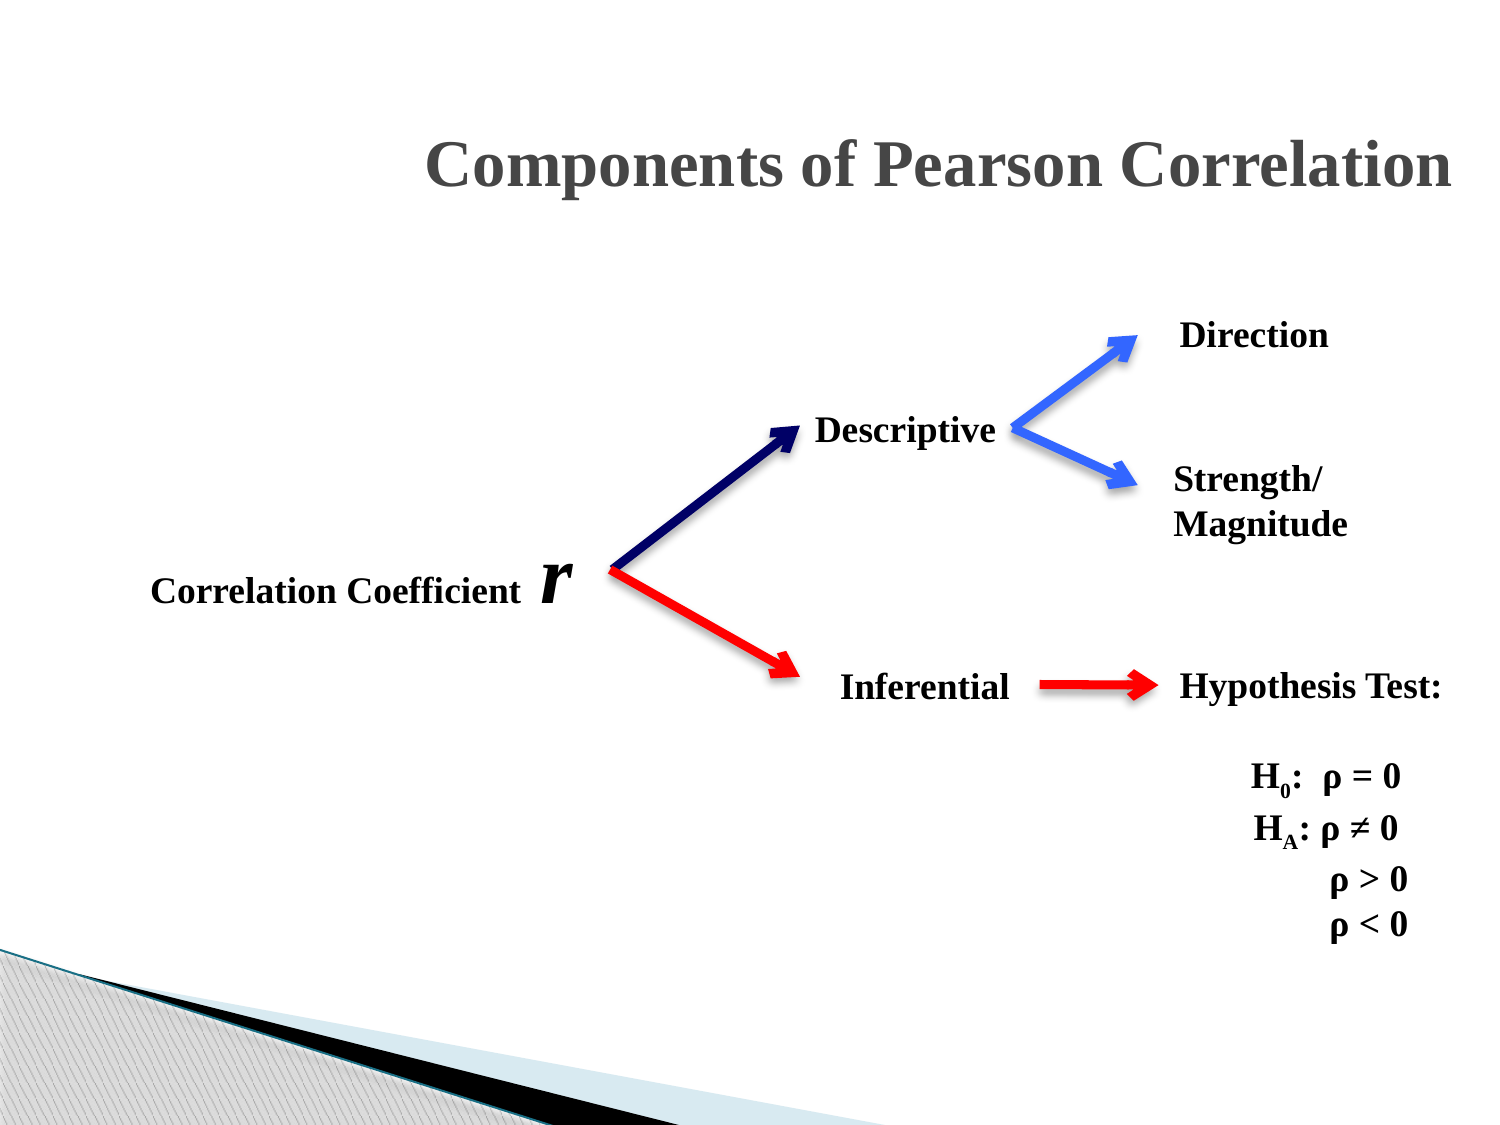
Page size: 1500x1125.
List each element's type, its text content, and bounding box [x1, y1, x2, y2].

title Components of Pearson Correlation [75, 112, 1475, 224]
text_box Strength/ Magnitude [1158, 446, 1378, 551]
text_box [609, 569, 801, 678]
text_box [1012, 427, 1138, 486]
text_box Correlation Coefficient r [135, 512, 606, 628]
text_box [1012, 334, 1138, 427]
text_box Descriptive [799, 398, 1006, 458]
text_box Direction [1164, 302, 1353, 363]
list [75, 224, 1475, 1025]
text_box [612, 425, 801, 569]
text_box Hypothesis Test: H0: ρ = 0 HA: ρ ≠ 0 ρ > 0 ρ < 0 [1164, 654, 1488, 997]
text_box Inferential [824, 654, 1040, 715]
